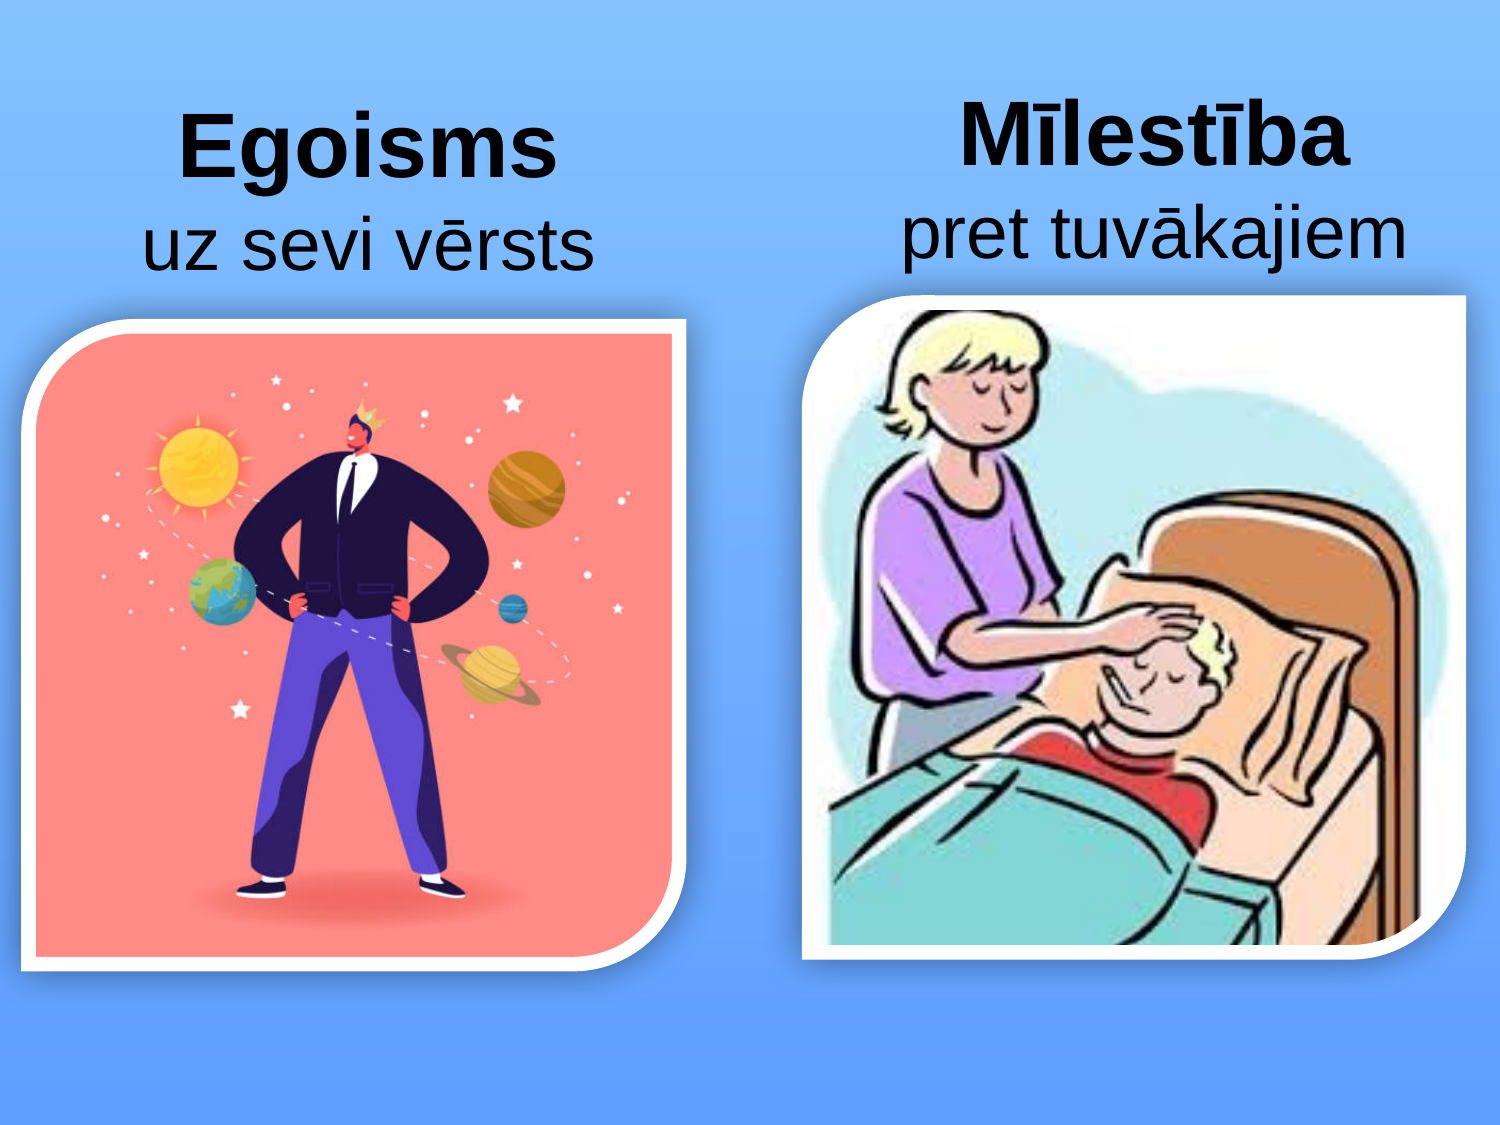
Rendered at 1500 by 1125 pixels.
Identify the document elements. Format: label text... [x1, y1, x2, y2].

text_box Mīlestība pret tuvākajiem [808, 66, 1500, 281]
picture [808, 302, 1459, 953]
picture [28, 326, 680, 965]
text_box Egoisms uz sevi vērsts [123, 78, 614, 293]
